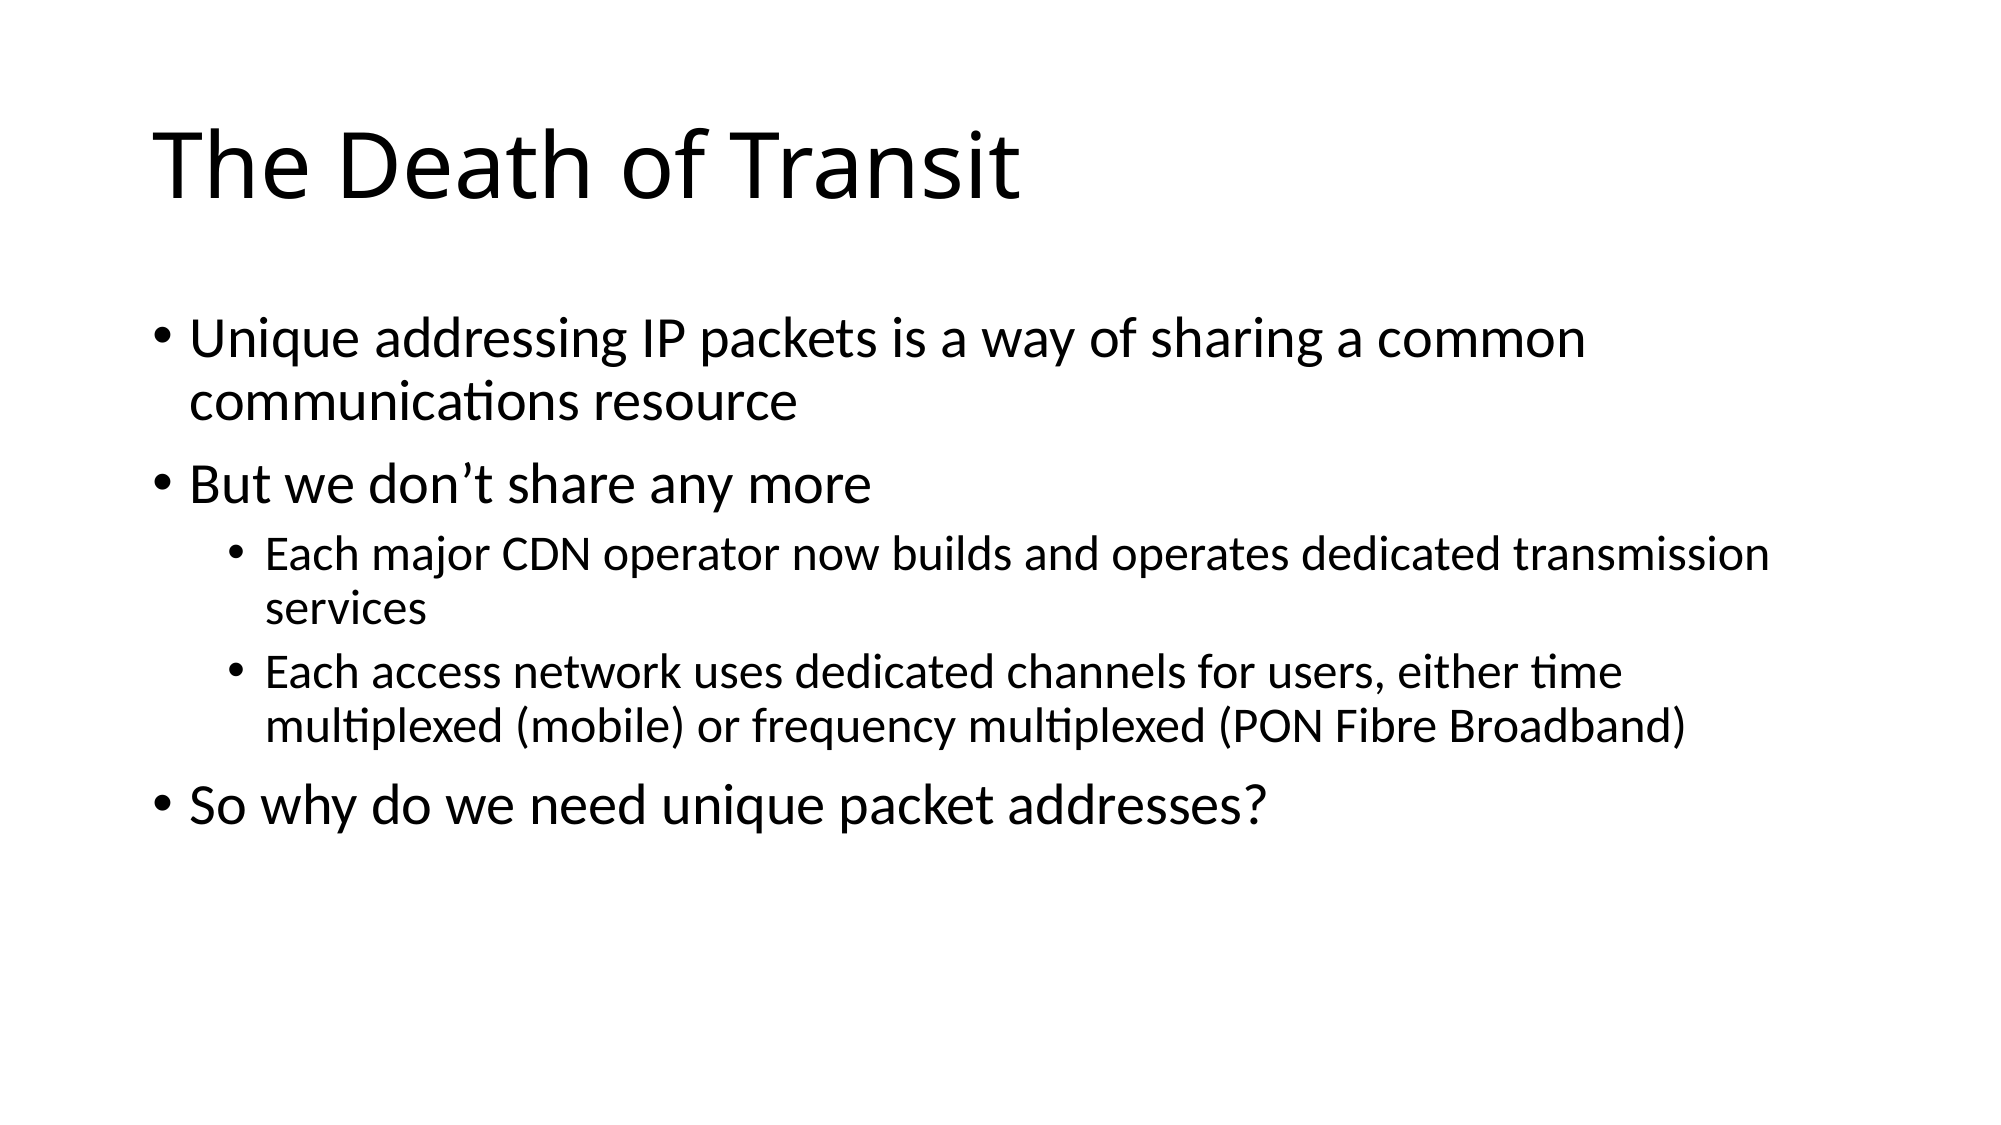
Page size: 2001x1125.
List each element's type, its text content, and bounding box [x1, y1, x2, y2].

title The Death of Transit [137, 59, 1863, 278]
list Unique addressing IP packets is a way of sharing a common communications resource But we don’t share any more Each major CDN operator now builds and operates dedicated transmission services Each access network uses dedicated channels for users, either time multiplexed (mobile) or frequency multiplexed (PON Fibre Broadband) So why do we need unique packet addresses? [137, 299, 1863, 1014]
